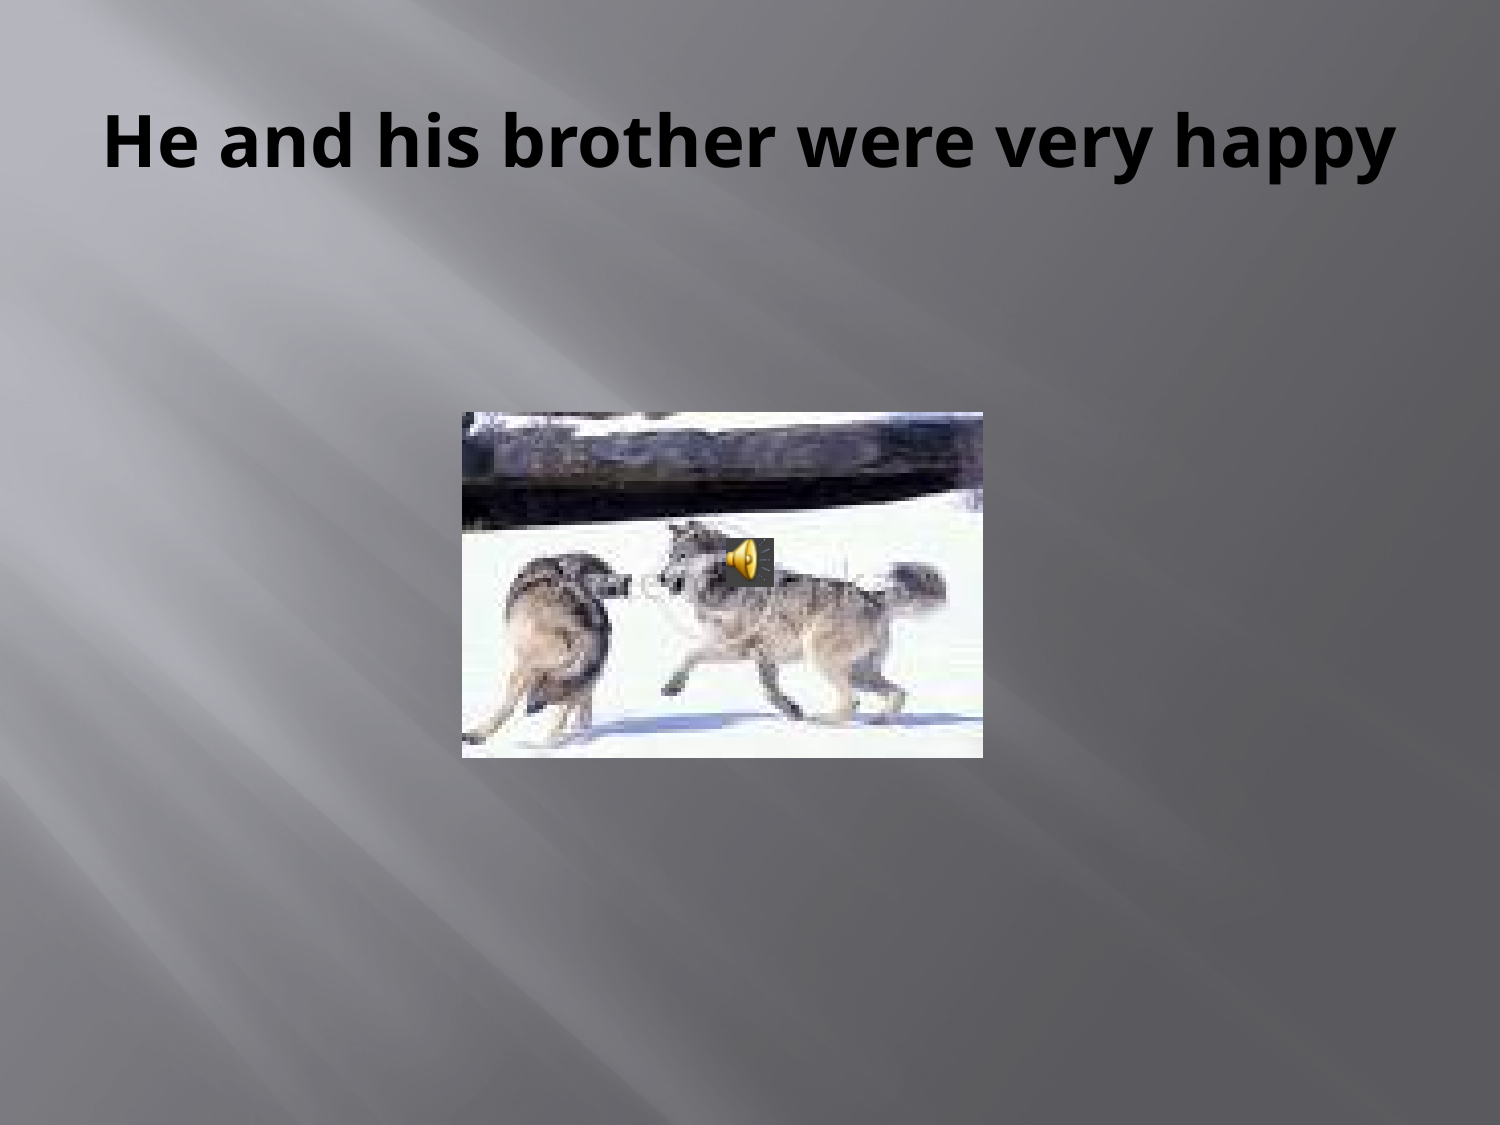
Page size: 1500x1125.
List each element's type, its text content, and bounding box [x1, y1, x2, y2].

picture [462, 412, 983, 759]
title He and his brother were very happy [75, 45, 1425, 233]
